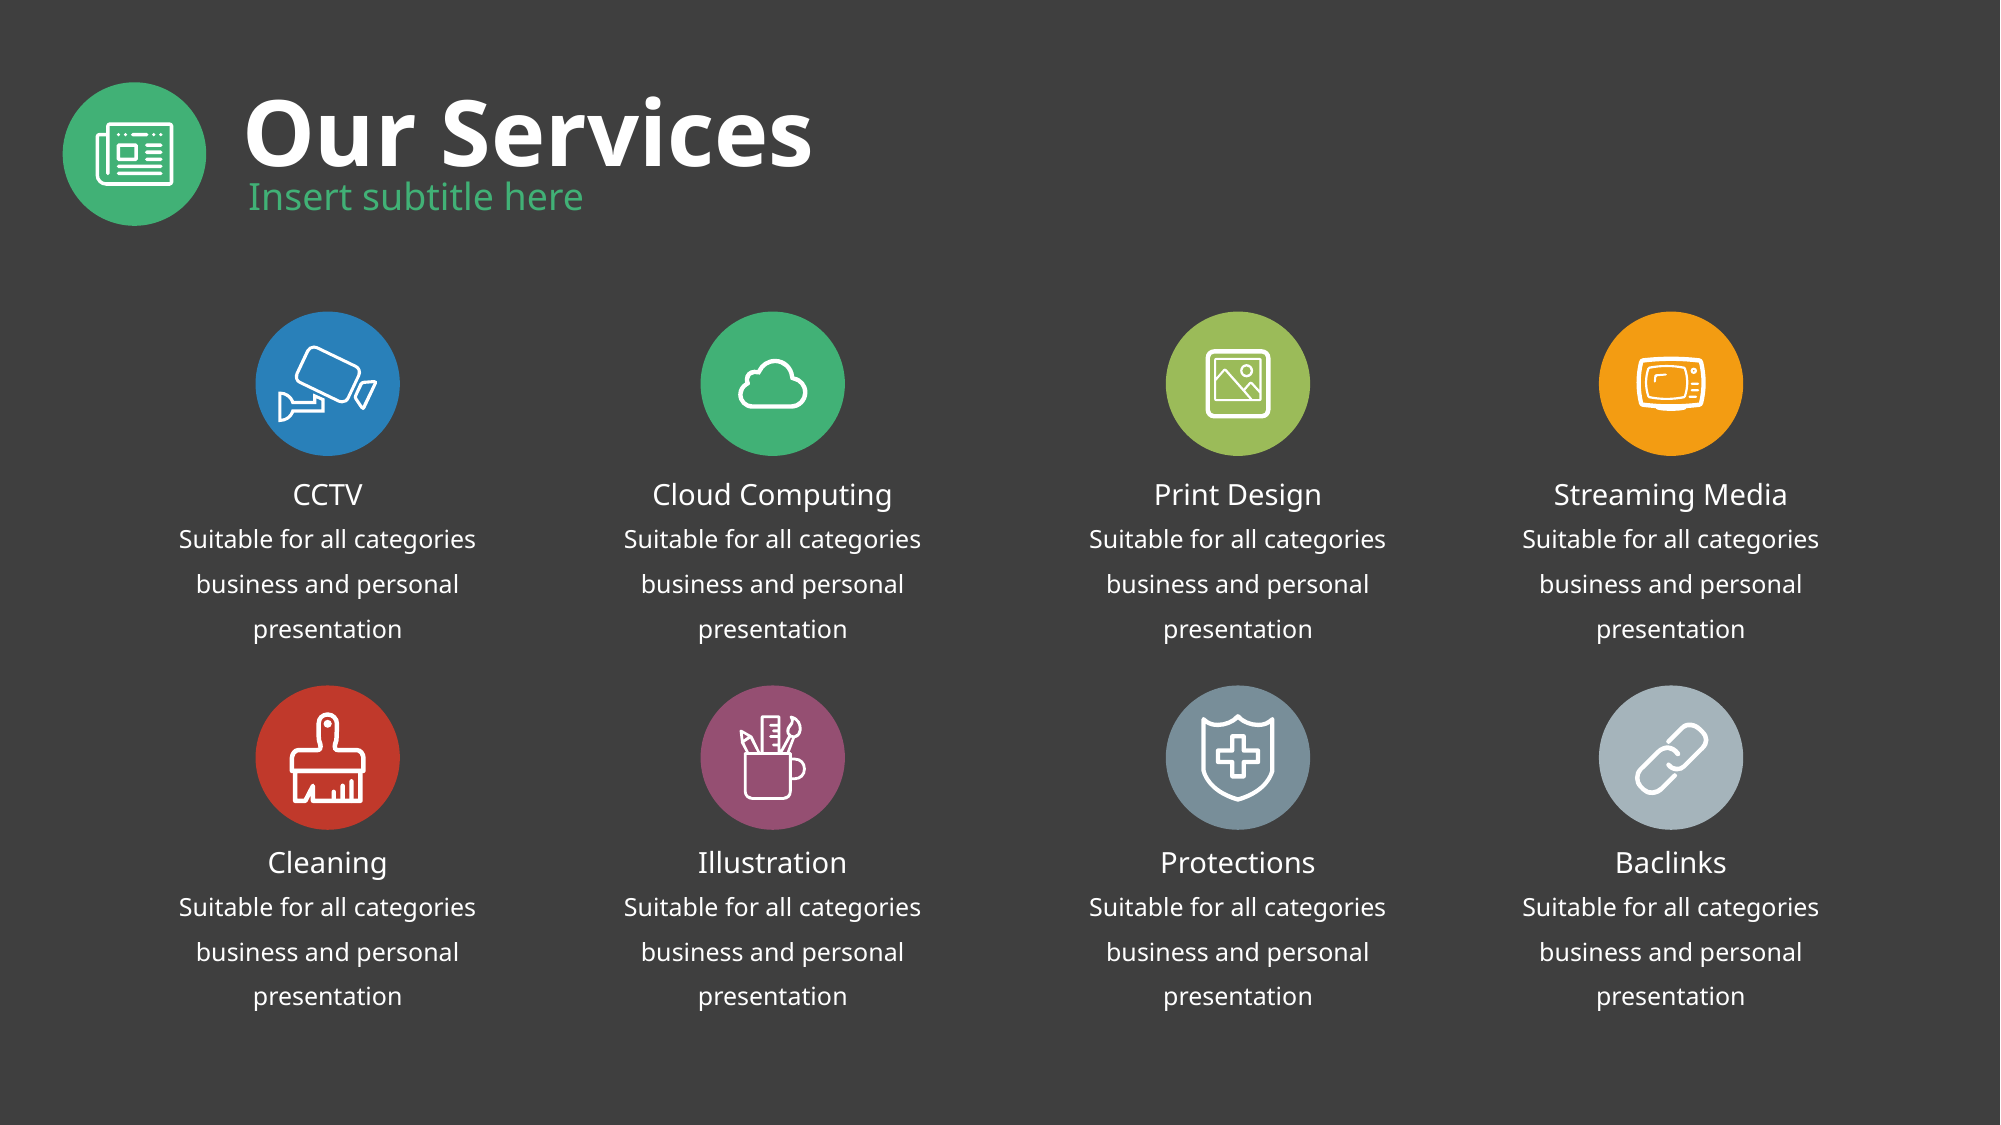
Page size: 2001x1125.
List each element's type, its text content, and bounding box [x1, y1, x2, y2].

text_box Suitable for all categories business and personal presentation [592, 501, 953, 651]
text_box [1164, 684, 1312, 831]
text_box [254, 684, 401, 831]
text_box [738, 358, 808, 409]
text_box [61, 81, 208, 227]
title Our Services [227, 59, 1878, 215]
text_box Suitable for all categories business and personal presentation [1491, 868, 1852, 1019]
text_box Cleaning [252, 836, 403, 868]
text_box [699, 684, 846, 831]
text_box Baclinks [1600, 836, 1742, 868]
list Insert subtitle here [233, 170, 1888, 269]
text_box [254, 310, 401, 457]
text_box Suitable for all categories business and personal presentation [1491, 501, 1852, 651]
text_box Suitable for all categories business and personal presentation [147, 868, 508, 1019]
text_box Suitable for all categories business and personal presentation [592, 868, 953, 1019]
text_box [1635, 356, 1707, 411]
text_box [1201, 713, 1275, 802]
text_box Cloud Computing [637, 468, 908, 501]
text_box [699, 310, 846, 457]
text_box Suitable for all categories business and personal presentation [147, 501, 508, 651]
text_box [95, 122, 174, 186]
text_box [278, 345, 378, 423]
text_box Suitable for all categories business and personal presentation [1057, 868, 1418, 1019]
text_box [739, 715, 806, 800]
text_box [1164, 310, 1312, 457]
text_box Illustration [683, 836, 863, 868]
text_box [1597, 310, 1745, 457]
text_box CCTV [277, 468, 378, 501]
text_box Protections [1145, 836, 1331, 868]
text_box Suitable for all categories business and personal presentation [1057, 501, 1418, 651]
text_box Streaming Media [1539, 468, 1804, 501]
text_box [1597, 684, 1745, 831]
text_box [289, 712, 366, 803]
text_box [1633, 720, 1709, 795]
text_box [1205, 349, 1271, 419]
text_box Print Design [1138, 468, 1338, 501]
